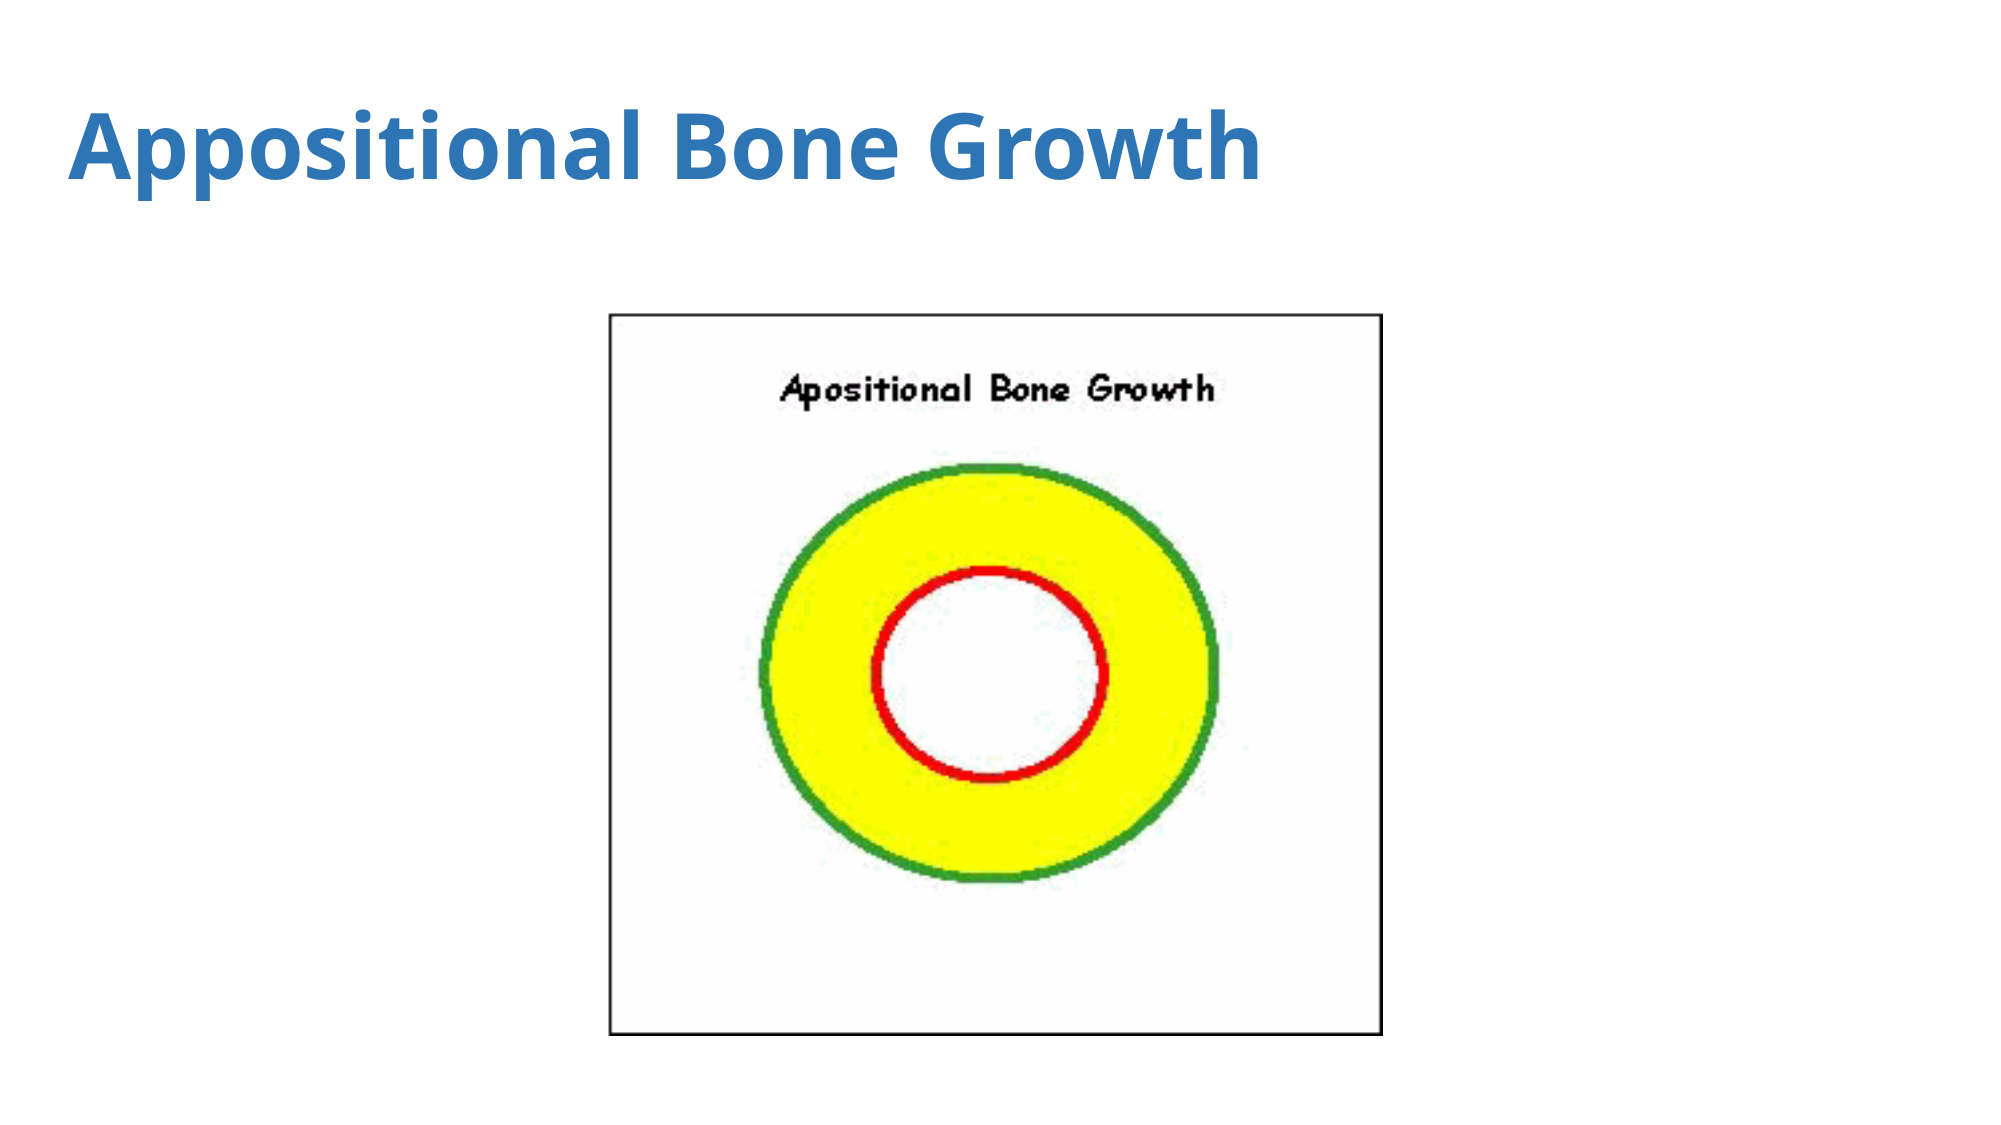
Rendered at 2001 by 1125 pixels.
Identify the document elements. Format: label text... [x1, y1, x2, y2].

picture [606, 312, 1383, 1036]
title Appositional Bone Growth [53, 41, 1779, 259]
